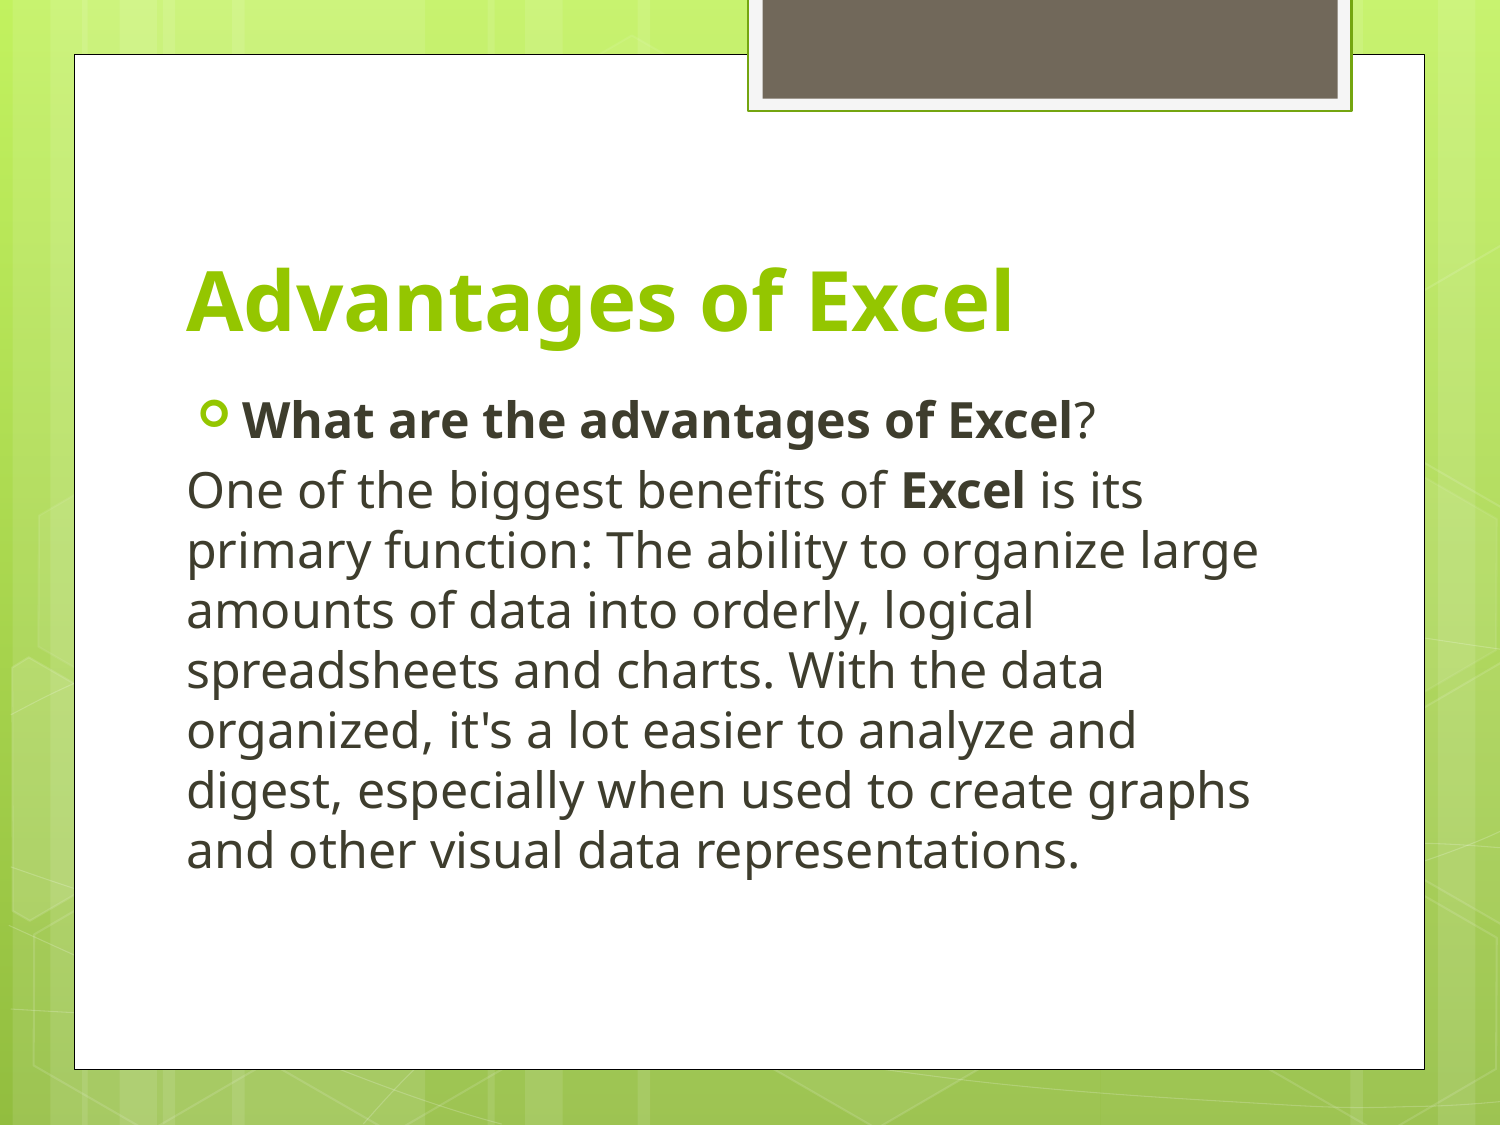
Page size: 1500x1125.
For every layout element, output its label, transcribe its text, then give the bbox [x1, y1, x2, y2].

list What are the advantages of Excel? One of the biggest benefits of Excel is its primary function: The ability to organize large amounts of data into orderly, logical spreadsheets and charts. With the data organized, it's a lot easier to analyze and digest, especially when used to create graphs and other visual data representations. [171, 381, 1283, 957]
title Advantages of Excel [171, 168, 1324, 357]
